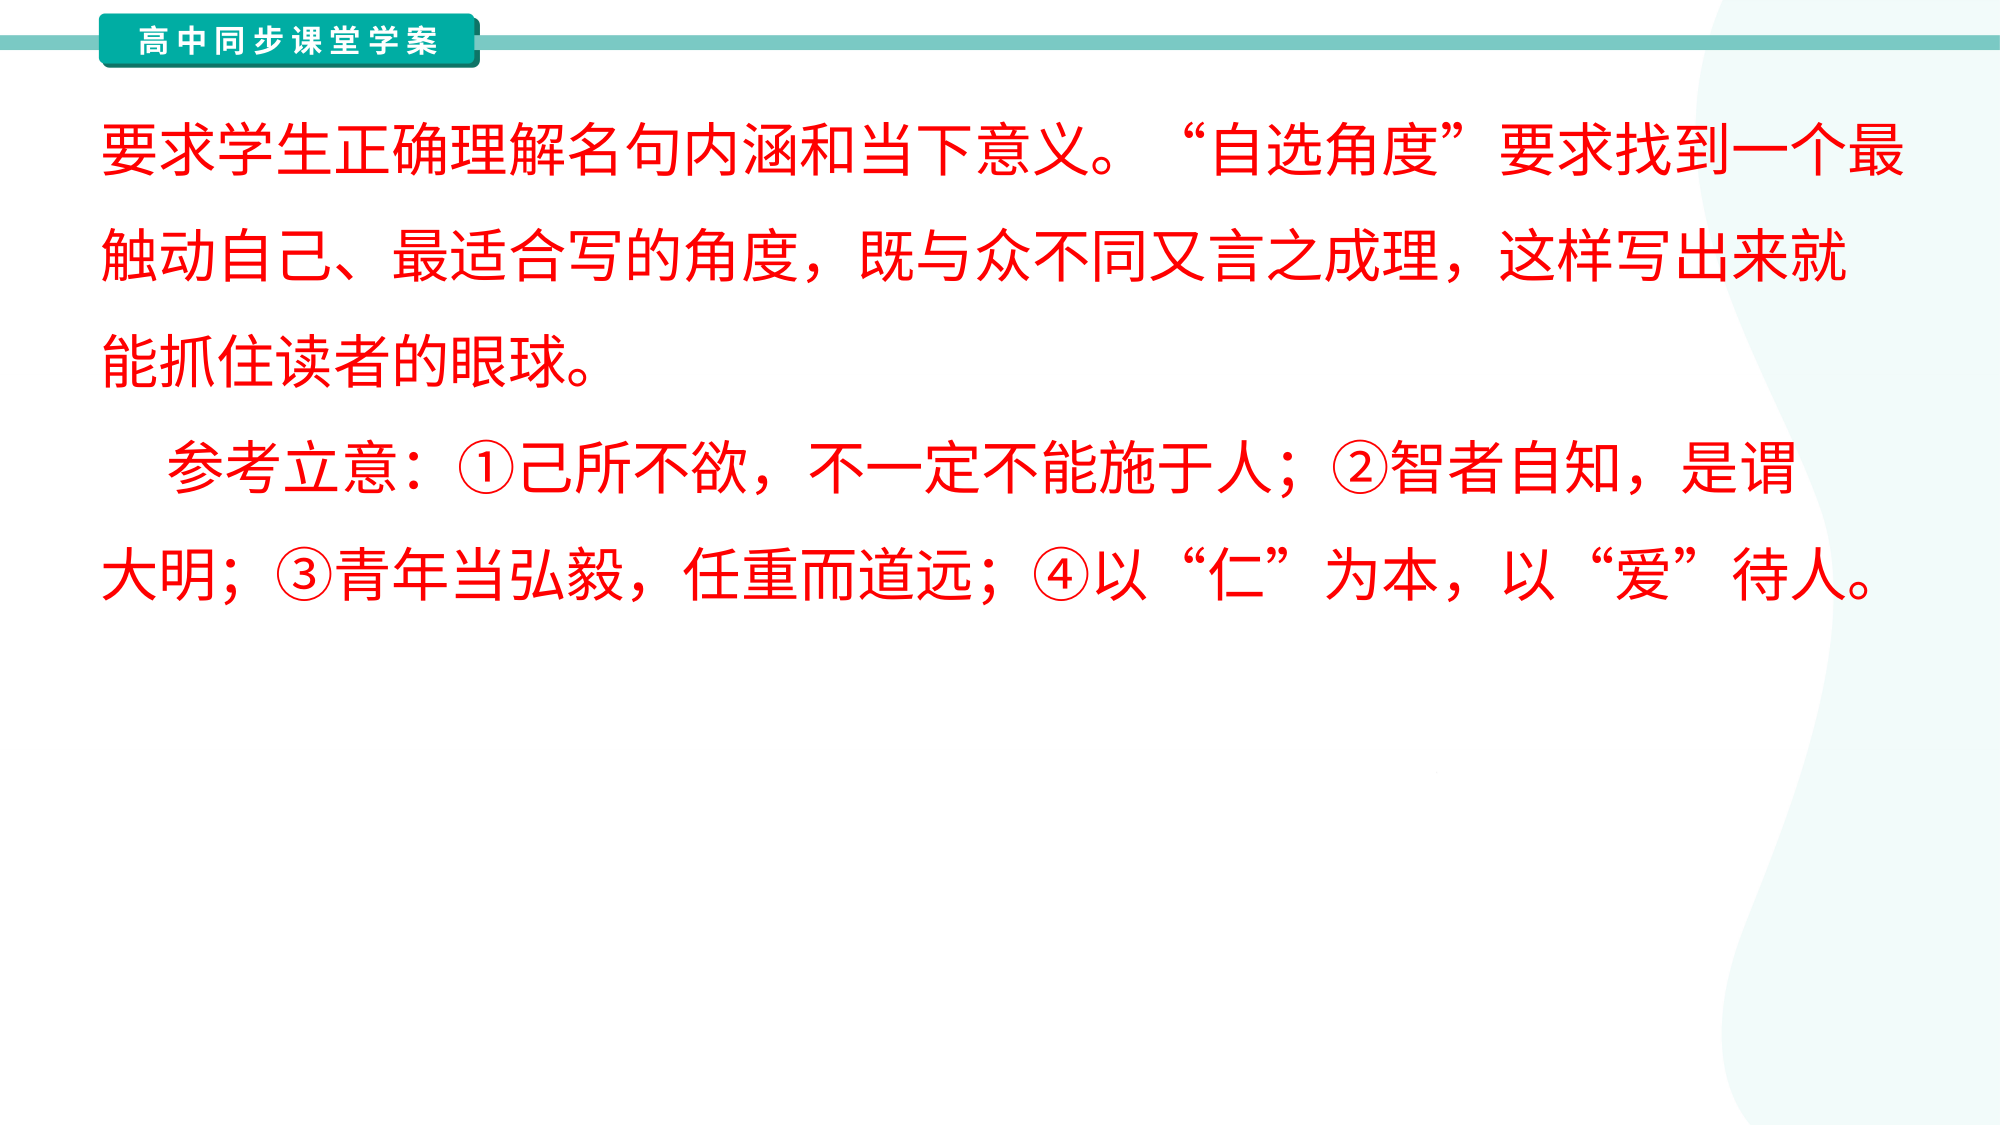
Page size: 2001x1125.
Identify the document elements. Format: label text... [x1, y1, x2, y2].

picture [0, 0, 2000, 1125]
text_box 要求学生正确理解名句内涵和当下意义。“自选角度”要求找到一个最 触动自己、最适合写的角度，既与众不同又言之成理，这样写出来就 能抓住读者的眼球。 参考立意：①己所不欲，不一定不能施于人；②智者自知，是谓 大明；③青年当弘毅，任重而道远；④以“仁”为本，以“爱”待人。 [100, 76, 1899, 608]
